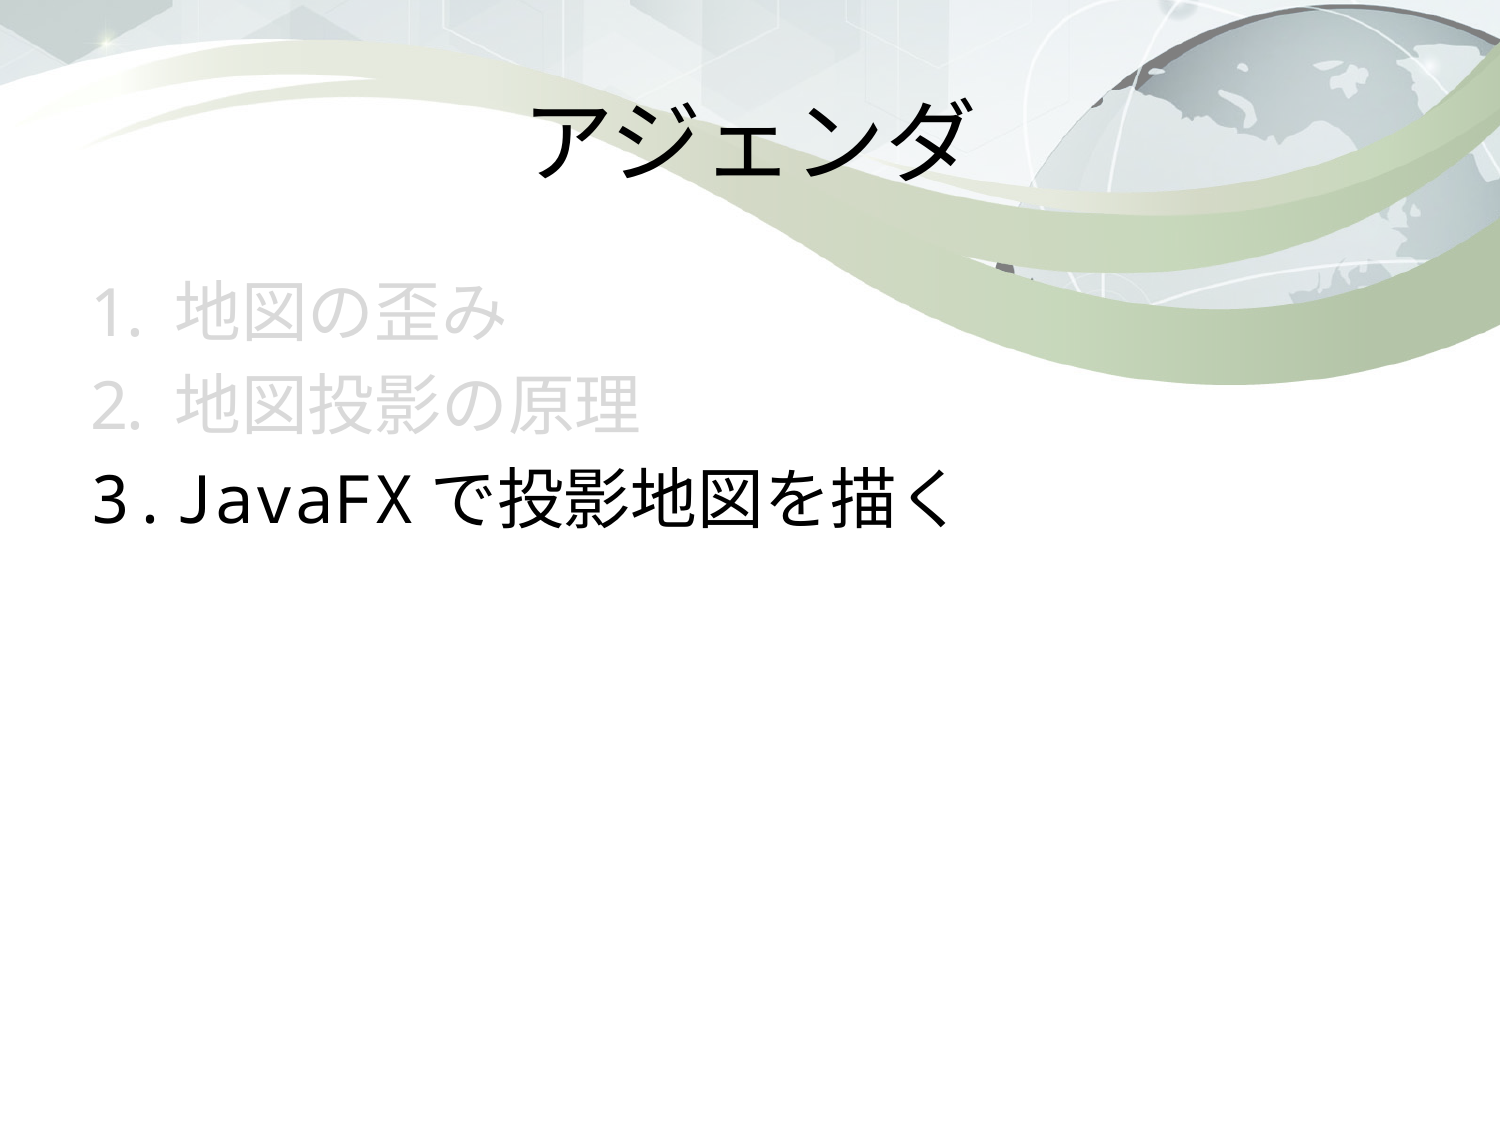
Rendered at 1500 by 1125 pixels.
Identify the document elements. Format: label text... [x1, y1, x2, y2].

list 地図の歪み 地図投影の原理 JavaFXで投影地図を描く [75, 262, 1425, 1005]
title アジェンダ [75, 45, 1425, 233]
